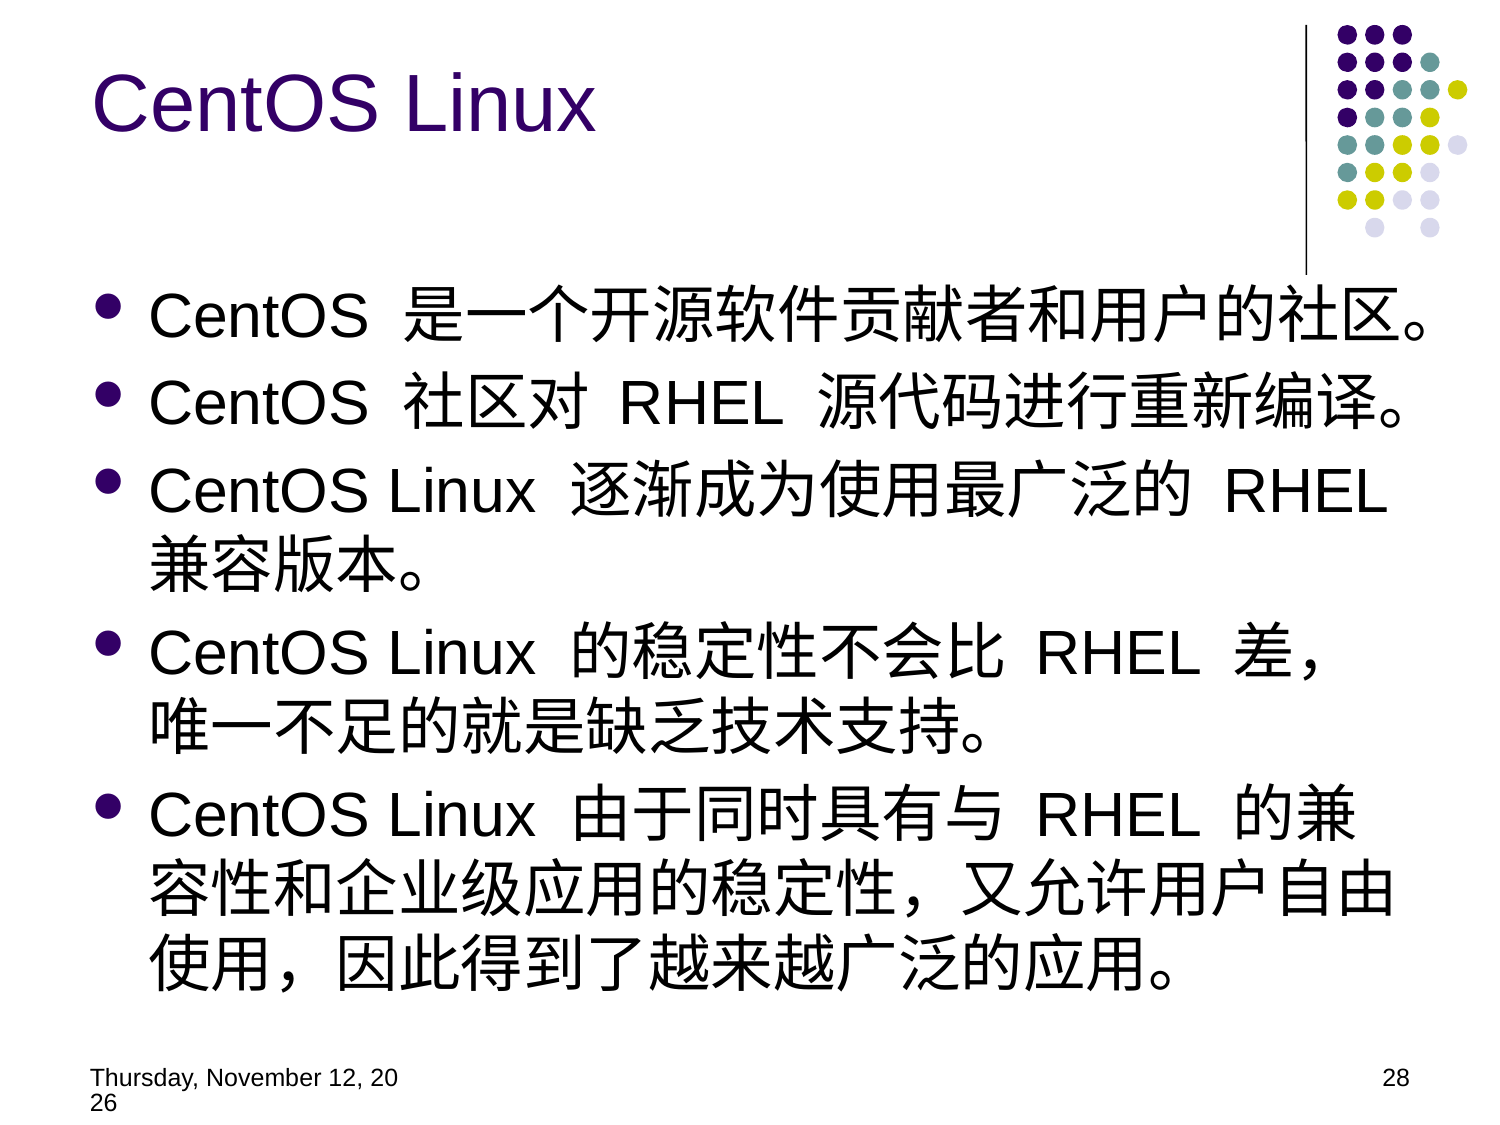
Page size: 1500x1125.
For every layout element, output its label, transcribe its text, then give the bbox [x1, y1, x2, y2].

title CentOS Linux [76, 42, 1428, 230]
slide_number 28 [1074, 1024, 1425, 1100]
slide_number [75, 1024, 425, 1100]
footer [360, 1023, 1247, 1099]
list CentOS 是一个开源软件贡献者和用户的社区。 CentOS 社区对 RHEL 源代码进行重新编译。 CentOS Linux 逐渐成为使用最广泛的 RHEL 兼容版本。 CentOS Linux 的稳定性不会比 RHEL 差，唯一不足的就是缺乏技术支持。 CentOS Linux 由于同时具有与 RHEL 的兼容性和企业级应用的稳定性，又允许用户自由使用，因此得到了越来越广泛的应用。 [76, 266, 1428, 1011]
